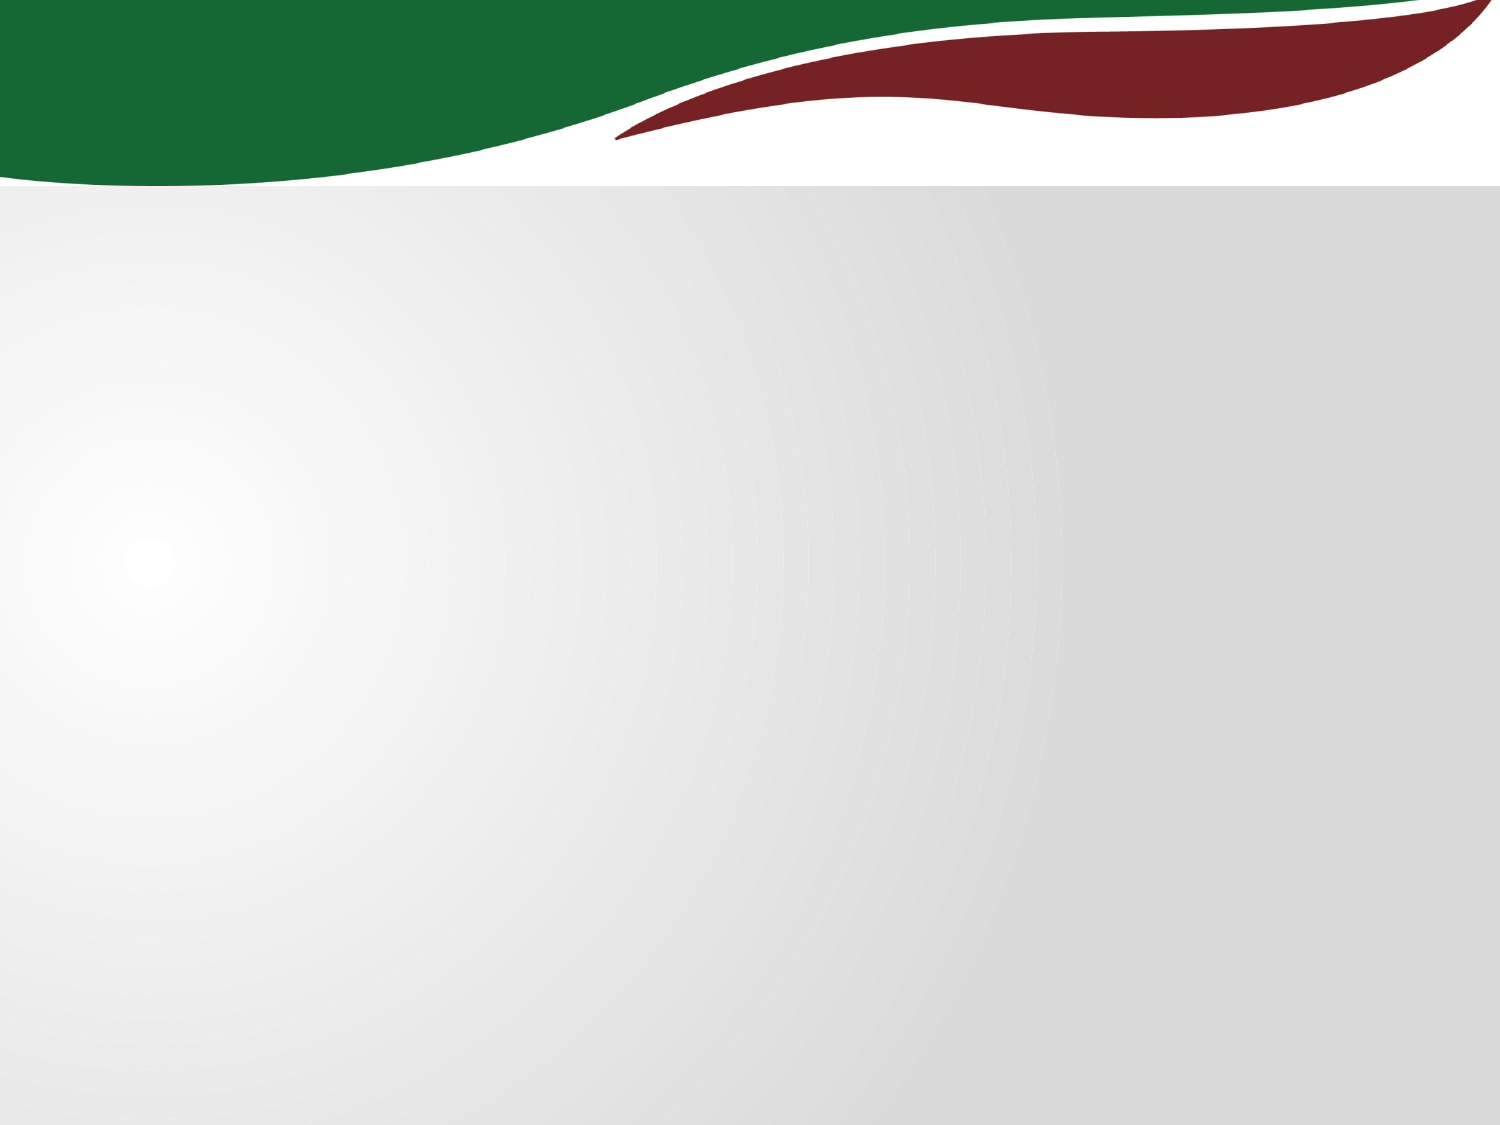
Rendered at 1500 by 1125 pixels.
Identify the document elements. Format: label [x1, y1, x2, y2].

picture [0, 0, 1500, 186]
